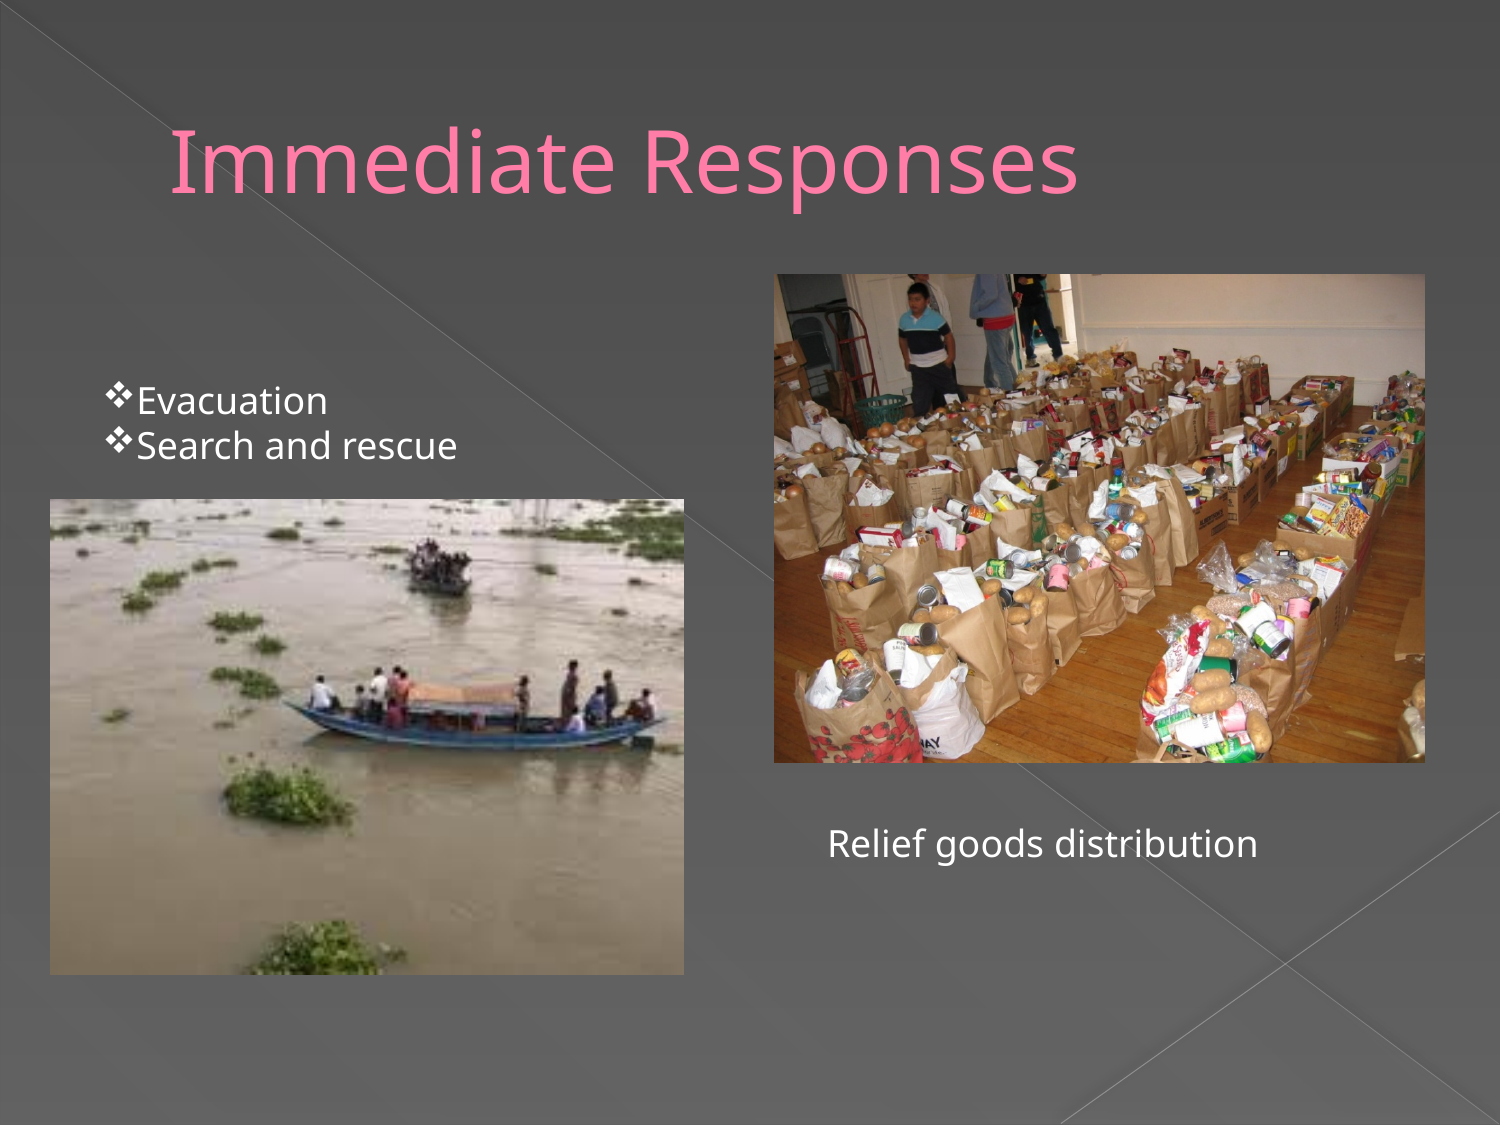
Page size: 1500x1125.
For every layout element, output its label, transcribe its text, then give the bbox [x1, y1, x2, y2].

text_box Evacuation Search and rescue [87, 324, 600, 487]
title Immediate Responses [75, 43, 1425, 274]
picture [774, 274, 1426, 763]
text_box Relief goods distribution [812, 812, 1500, 873]
picture [49, 499, 684, 976]
